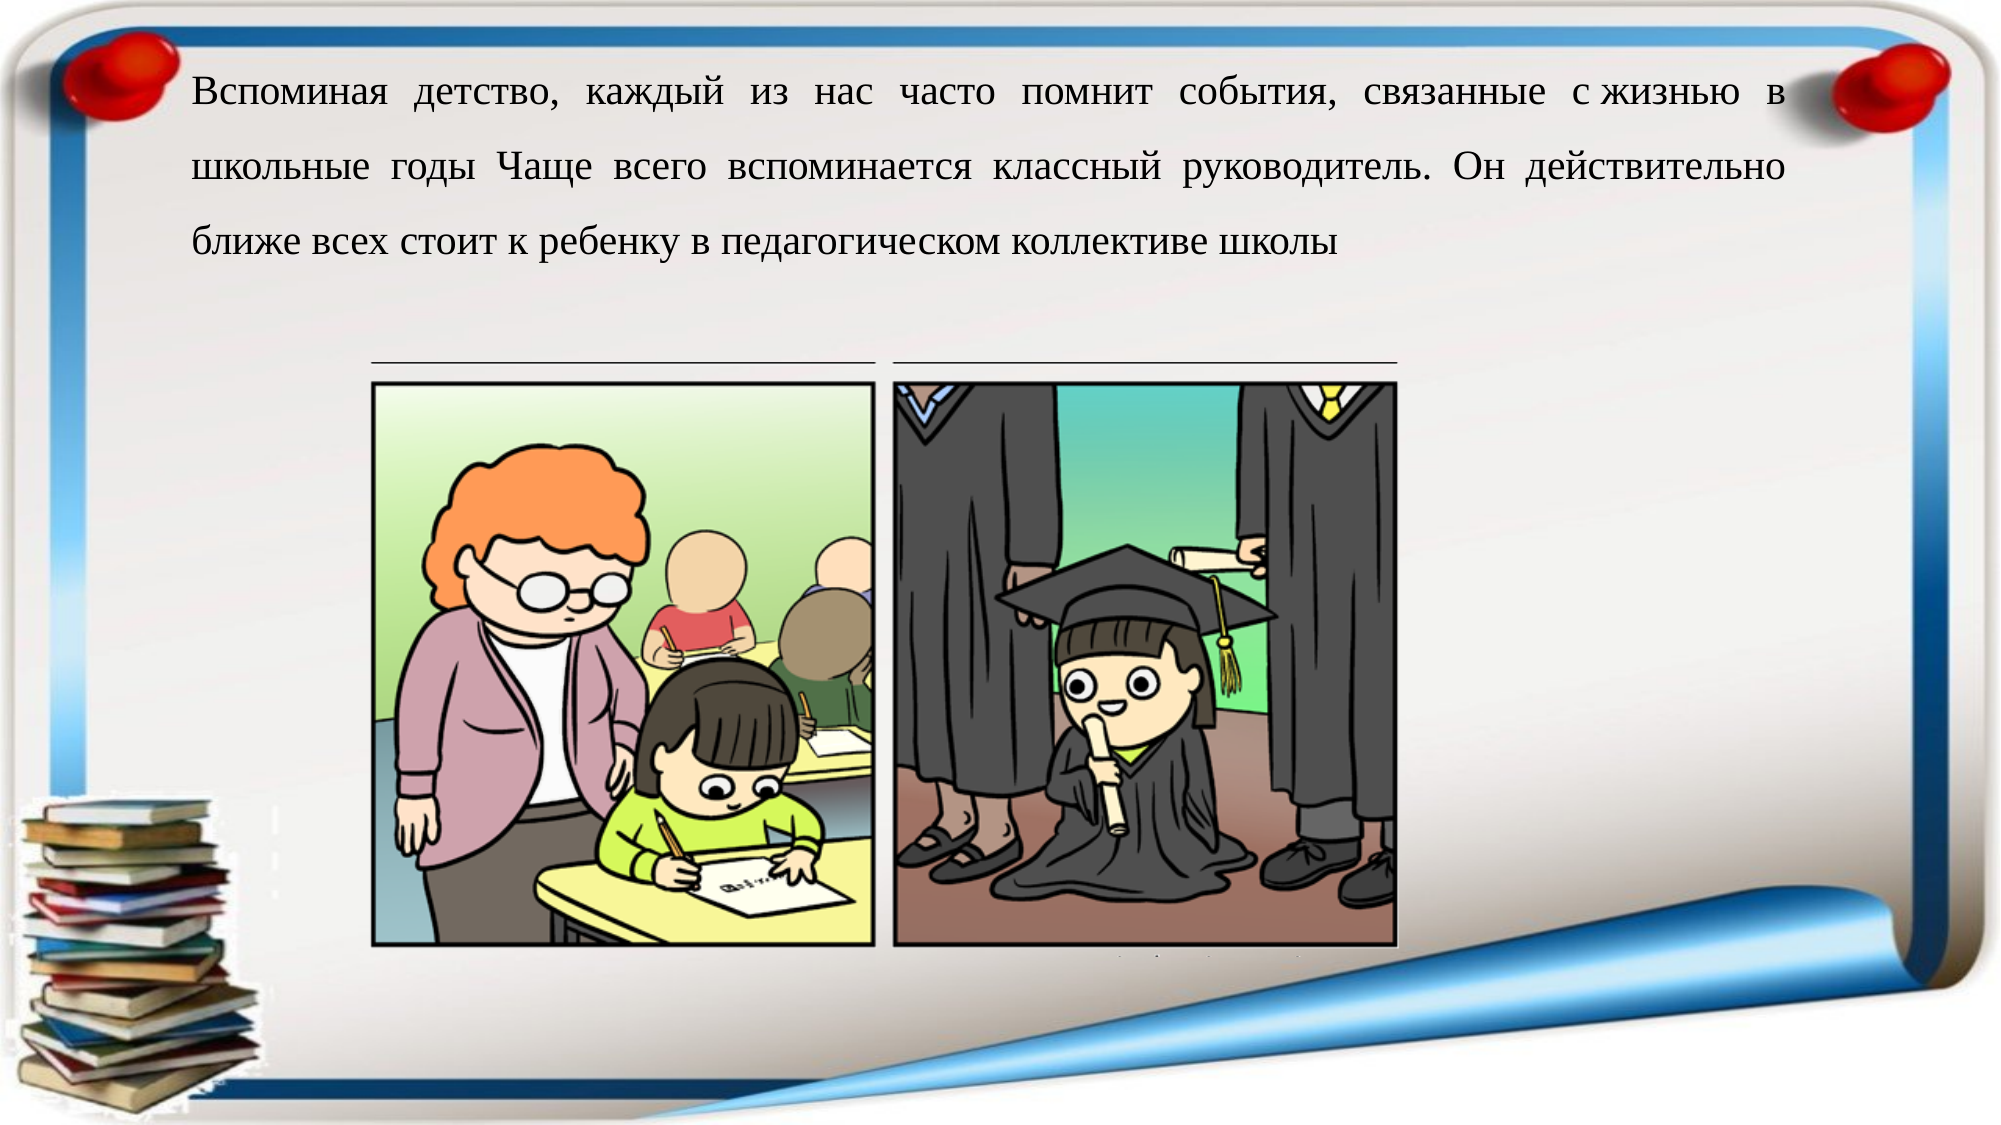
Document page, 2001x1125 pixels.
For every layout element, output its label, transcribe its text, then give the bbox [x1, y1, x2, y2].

text_box Вспоминая детство, каждый из нас часто помнит события, связанные с жизнью в школьные годы Чаще всего вспоминается классный руководитель. Он действительно ближе всех стоит к ребенку в педагогическом коллективе школы [176, 30, 1802, 316]
picture [0, 0, 2001, 1125]
